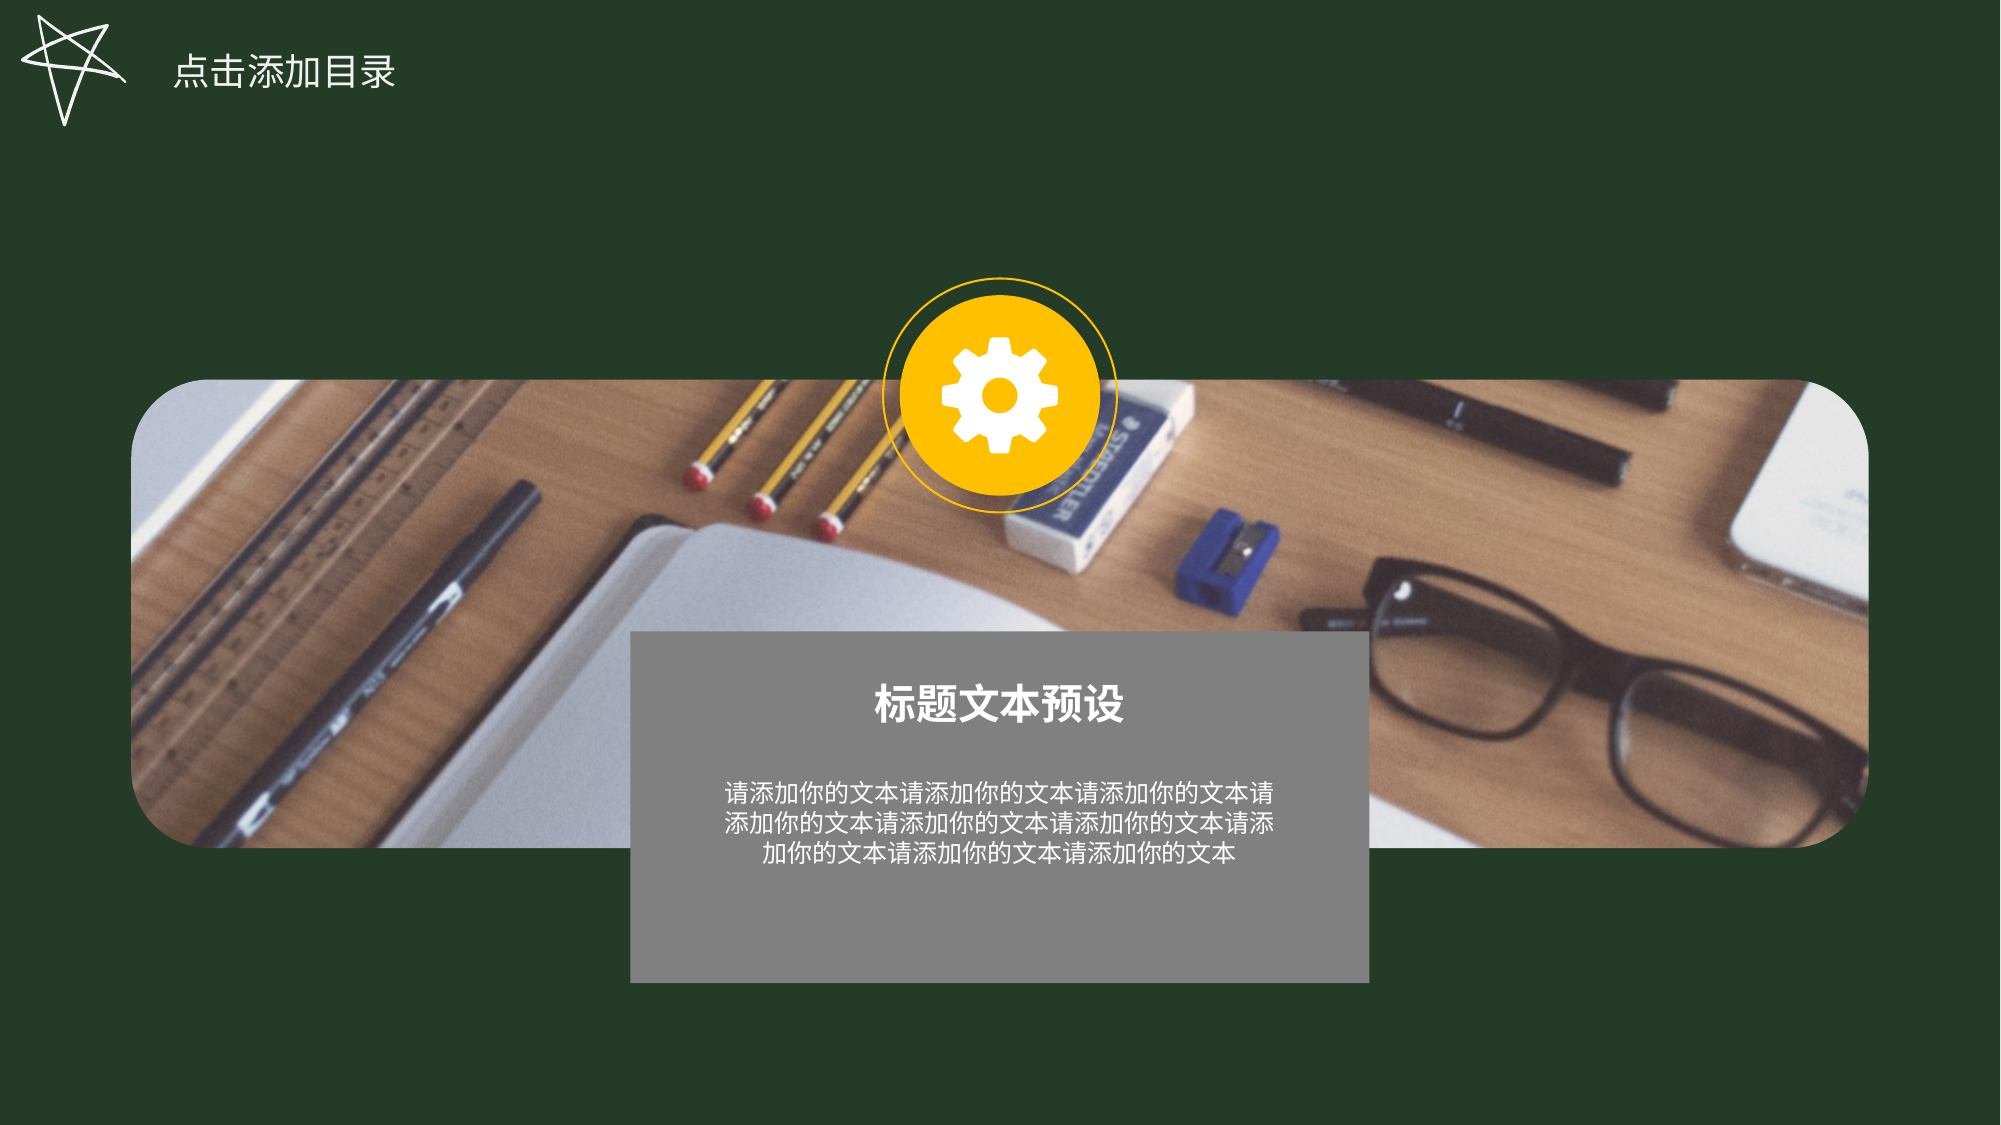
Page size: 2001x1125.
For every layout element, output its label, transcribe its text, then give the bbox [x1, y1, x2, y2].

text_box [629, 849, 1370, 984]
text_box 点击添加目录 [157, 40, 474, 101]
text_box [323, 278, 1677, 728]
text_box 请添加你的文本请添加你的文本请添加你的文本请添加你的文本请添加你的文本请添加你的文本请添加你的文本请添加你的文本请添加你的文本 [718, 849, 1281, 868]
picture [0, 0, 2001, 1125]
